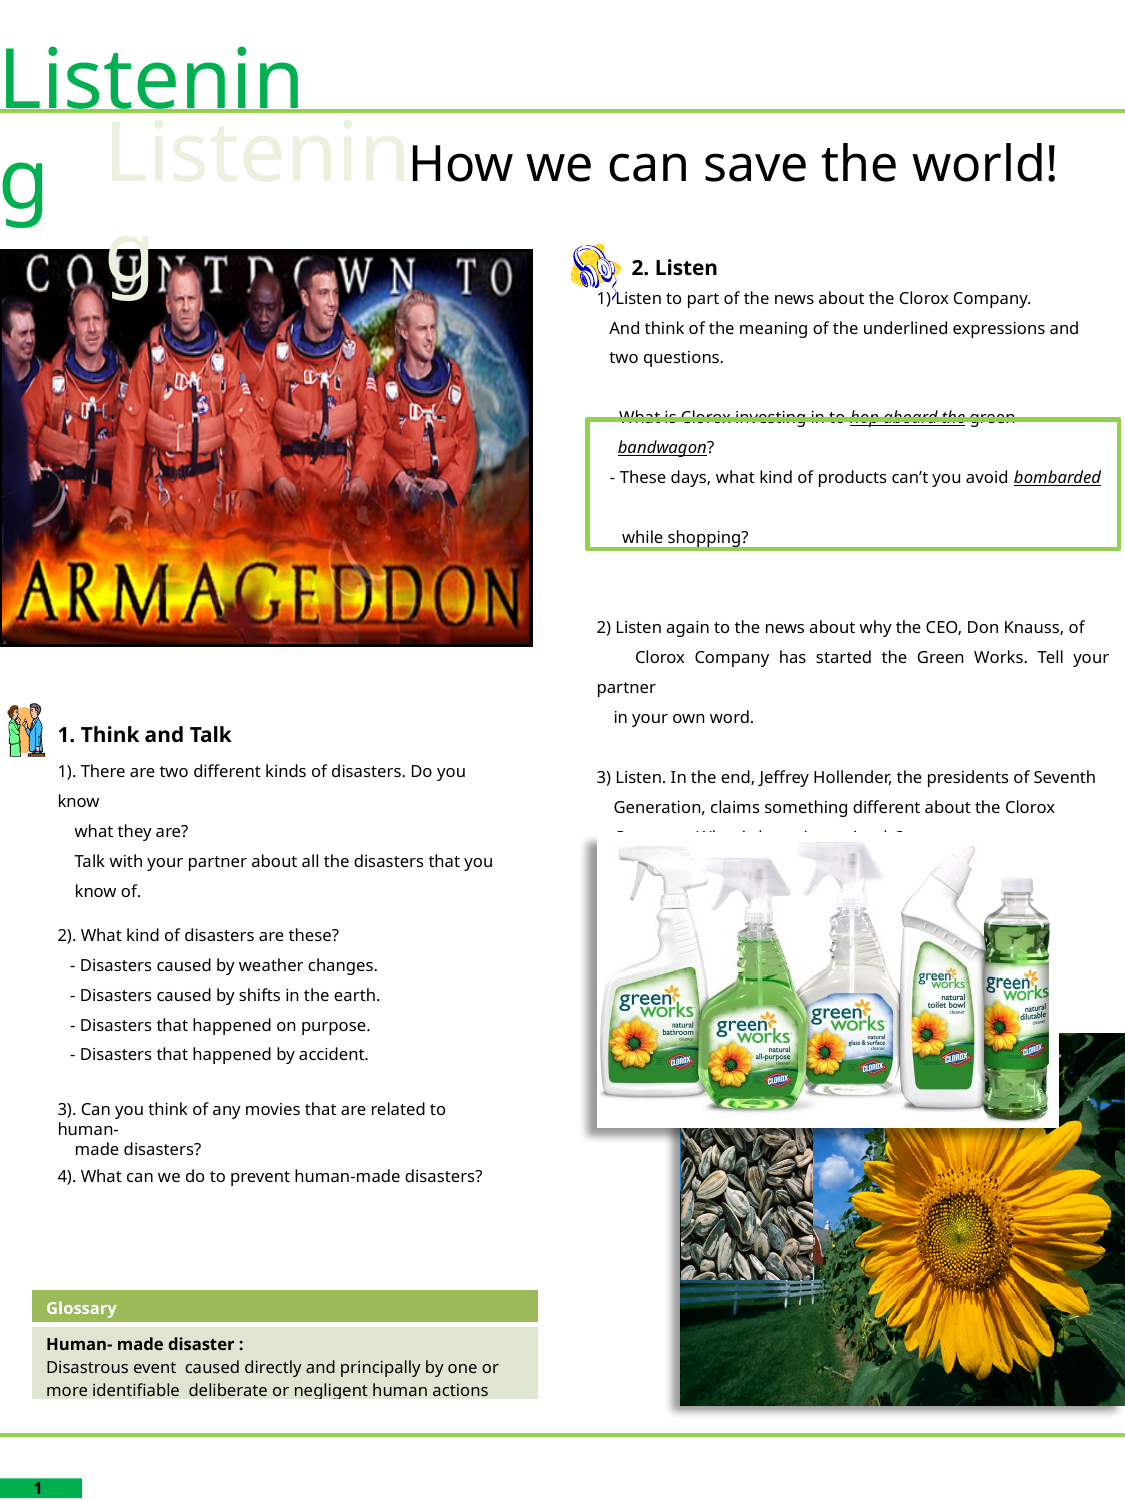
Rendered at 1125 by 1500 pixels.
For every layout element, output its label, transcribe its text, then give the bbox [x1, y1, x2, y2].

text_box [7, 702, 528, 1200]
table_cell Human- made disaster : Disastrous event caused directly and principally by one or more identifiable deliberate or negligent human actions [32, 1327, 538, 1399]
table_header Glossary [32, 1290, 538, 1322]
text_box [0, 1470, 83, 1500]
picture [597, 832, 1125, 1406]
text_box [569, 241, 1125, 828]
picture [2, 252, 530, 644]
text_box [0, 17, 1125, 207]
